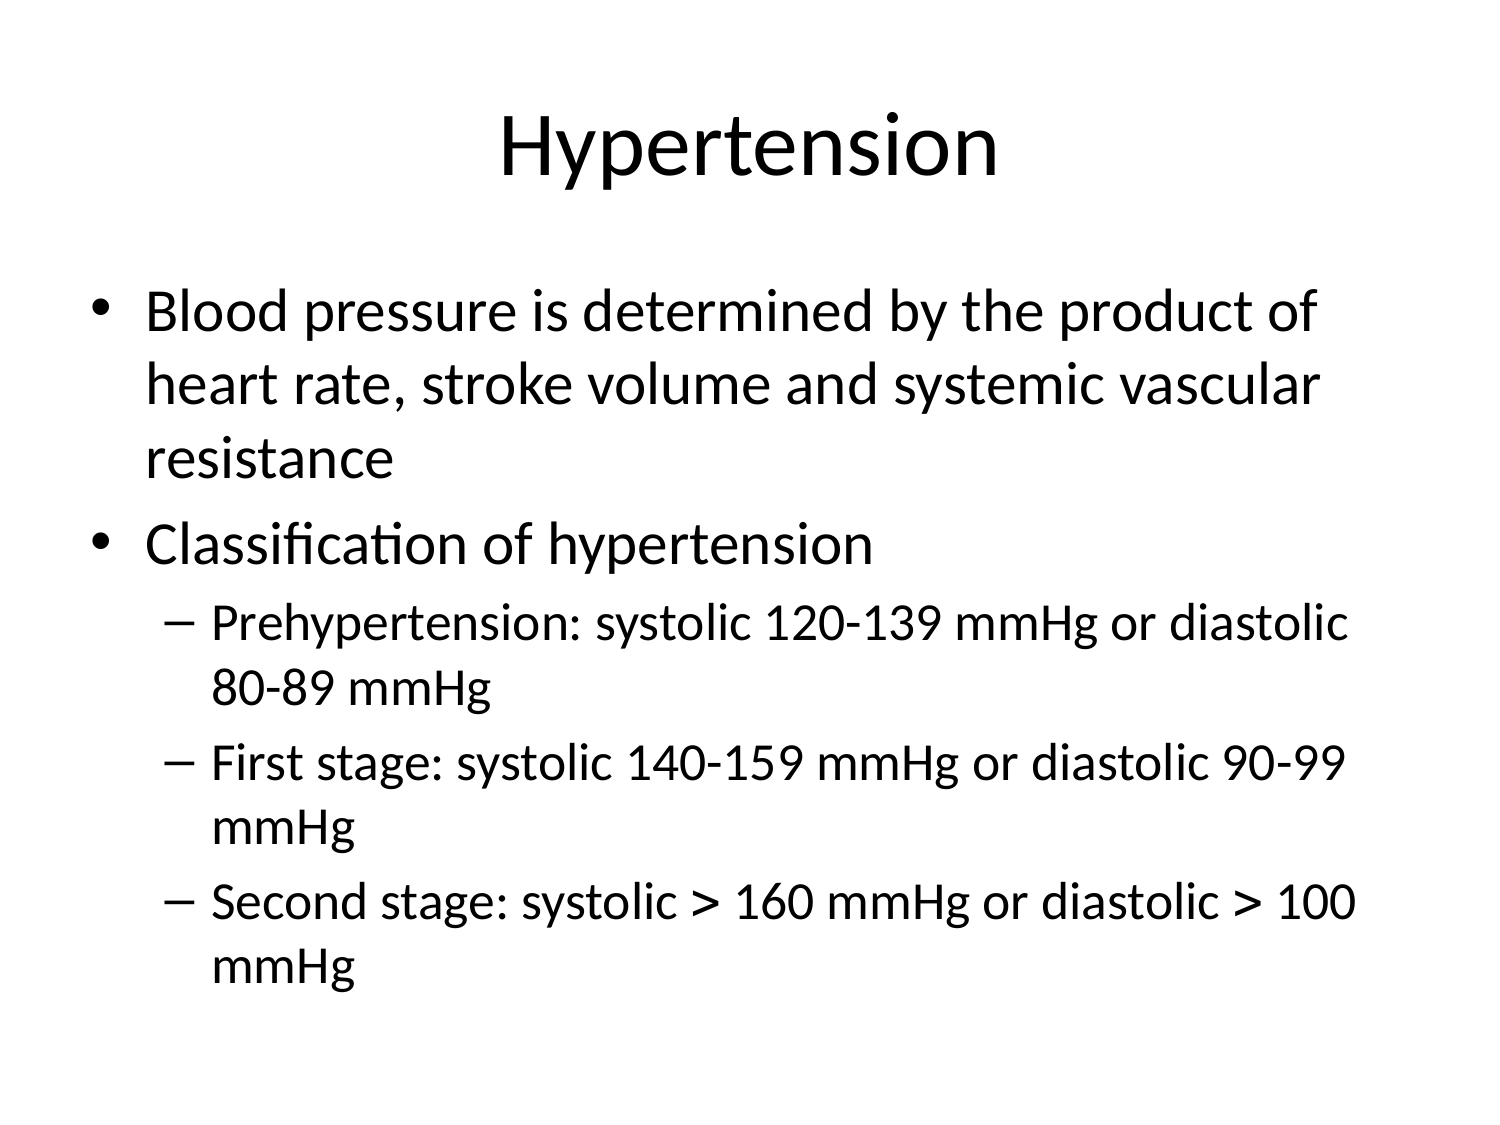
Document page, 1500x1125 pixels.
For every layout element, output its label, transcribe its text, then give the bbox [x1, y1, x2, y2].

list Blood pressure is determined by the product of heart rate, stroke volume and systemic vascular resistance Classification of hypertension Prehypertension: systolic 120-139 mmHg or diastolic 80-89 mmHg First stage: systolic 140-159 mmHg or diastolic 90-99 mmHg Second stage: systolic  160 mmHg or diastolic  100 mmHg [75, 262, 1425, 1005]
title Hypertension [75, 45, 1425, 233]
